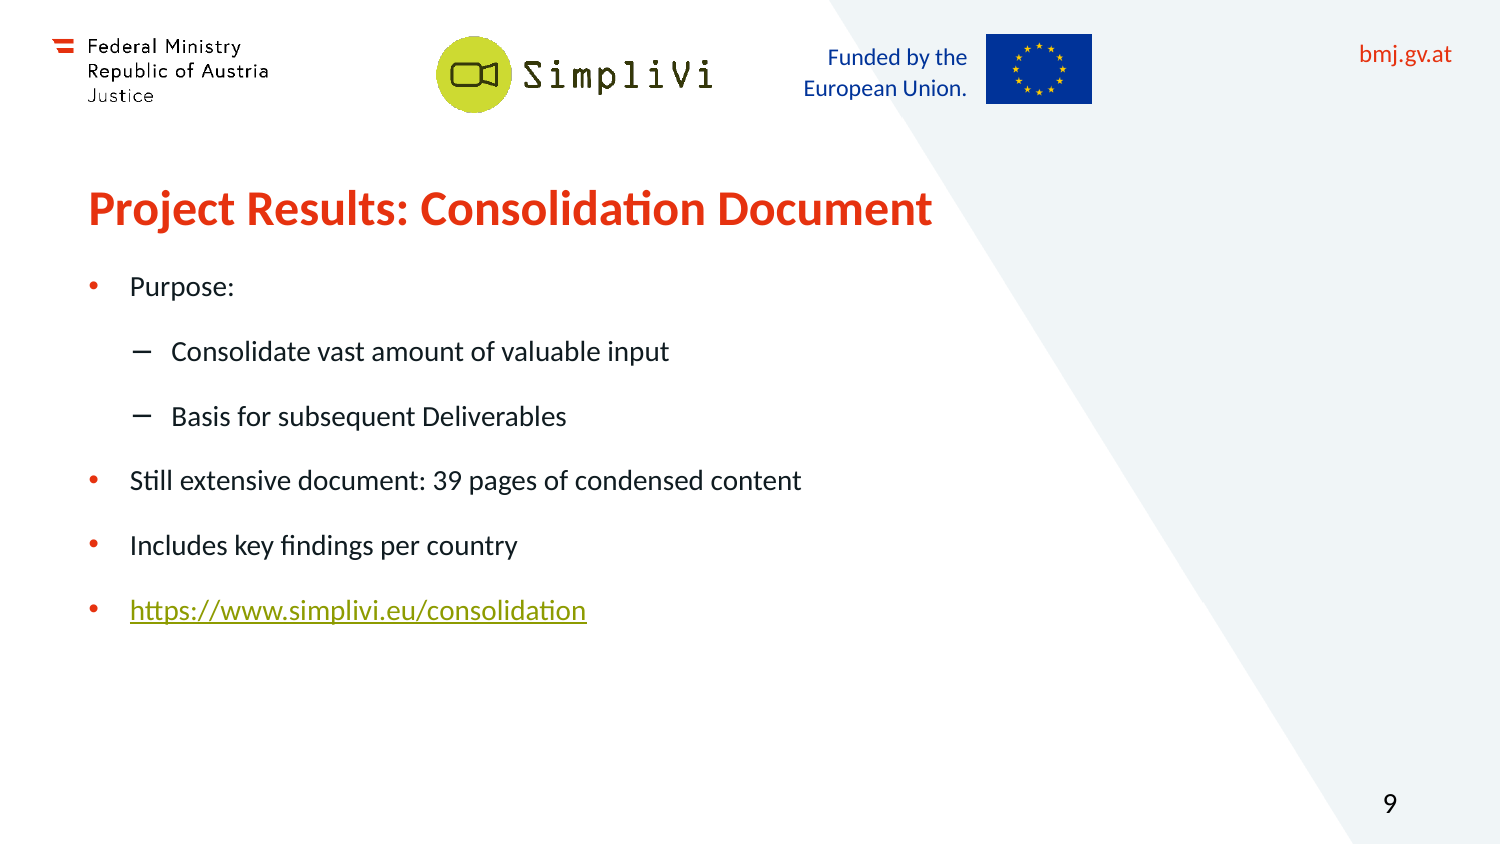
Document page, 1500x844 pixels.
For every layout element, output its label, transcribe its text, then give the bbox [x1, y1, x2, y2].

slide_number 9 [1239, 785, 1398, 819]
title Project Results: Consolidation Document [88, 173, 1398, 267]
picture [0, 0, 1500, 844]
list Purpose: Consolidate vast amount of valuable input Basis for subsequent Deliverables Still extensive document: 39 pages of condensed content Includes key findings per country https://www.simplivi.eu/consolidation [88, 267, 1398, 756]
